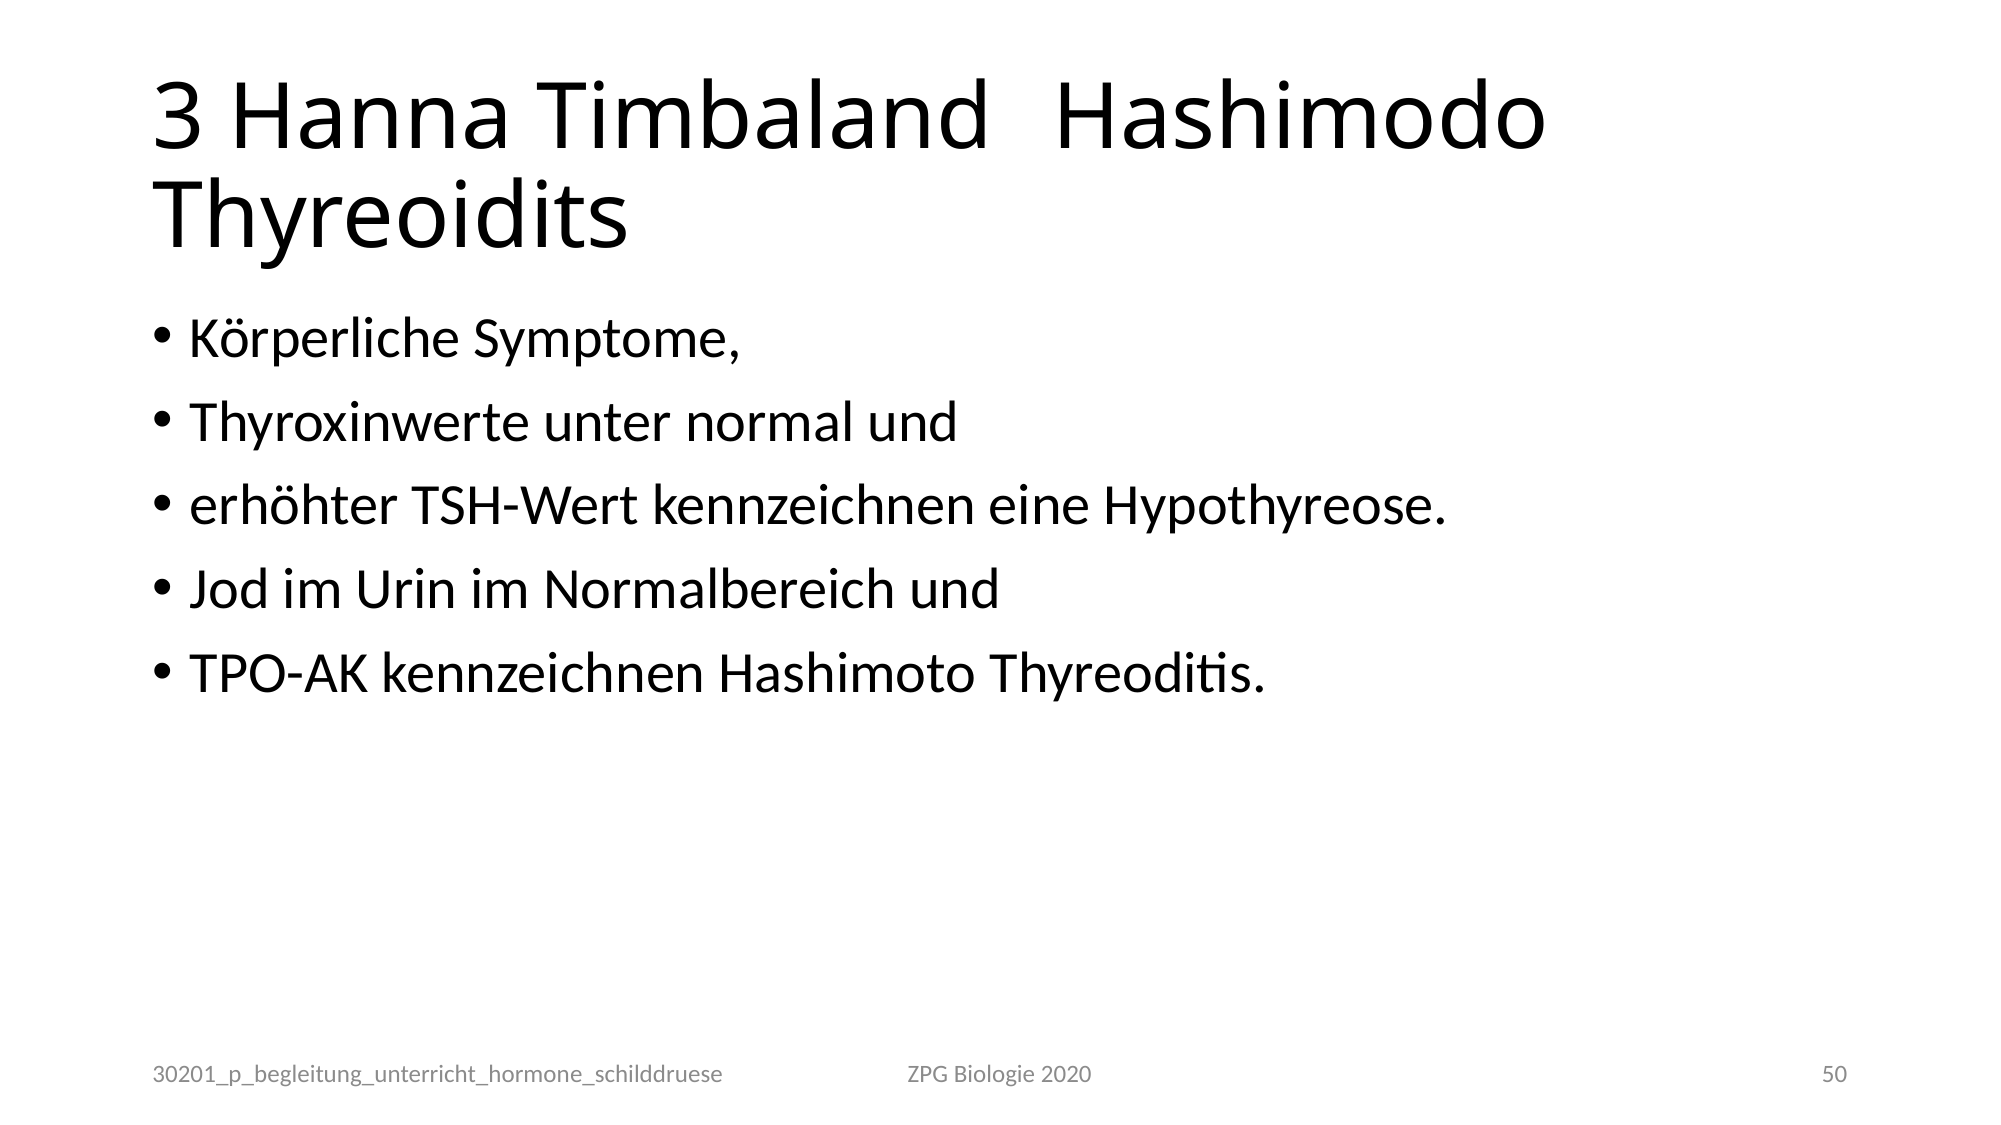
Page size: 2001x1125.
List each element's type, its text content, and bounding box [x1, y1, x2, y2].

footer ZPG Biologie 2020 [662, 1042, 1338, 1103]
title 3 Hanna Timbaland Hashimodo Thyreoidits [137, 59, 1863, 278]
slide_number 50 [1412, 1042, 1863, 1103]
slide_number 30201_p_begleitung_unterricht_hormone_schilddruese [137, 1042, 662, 1103]
list Körperliche Symptome, Thyroxinwerte unter normal und erhöhter TSH-Wert kennzeichnen eine Hypothyreose. Jod im Urin im Normalbereich und TPO-AK kennzeichnen Hashimoto Thyreoditis. [137, 299, 1863, 1014]
